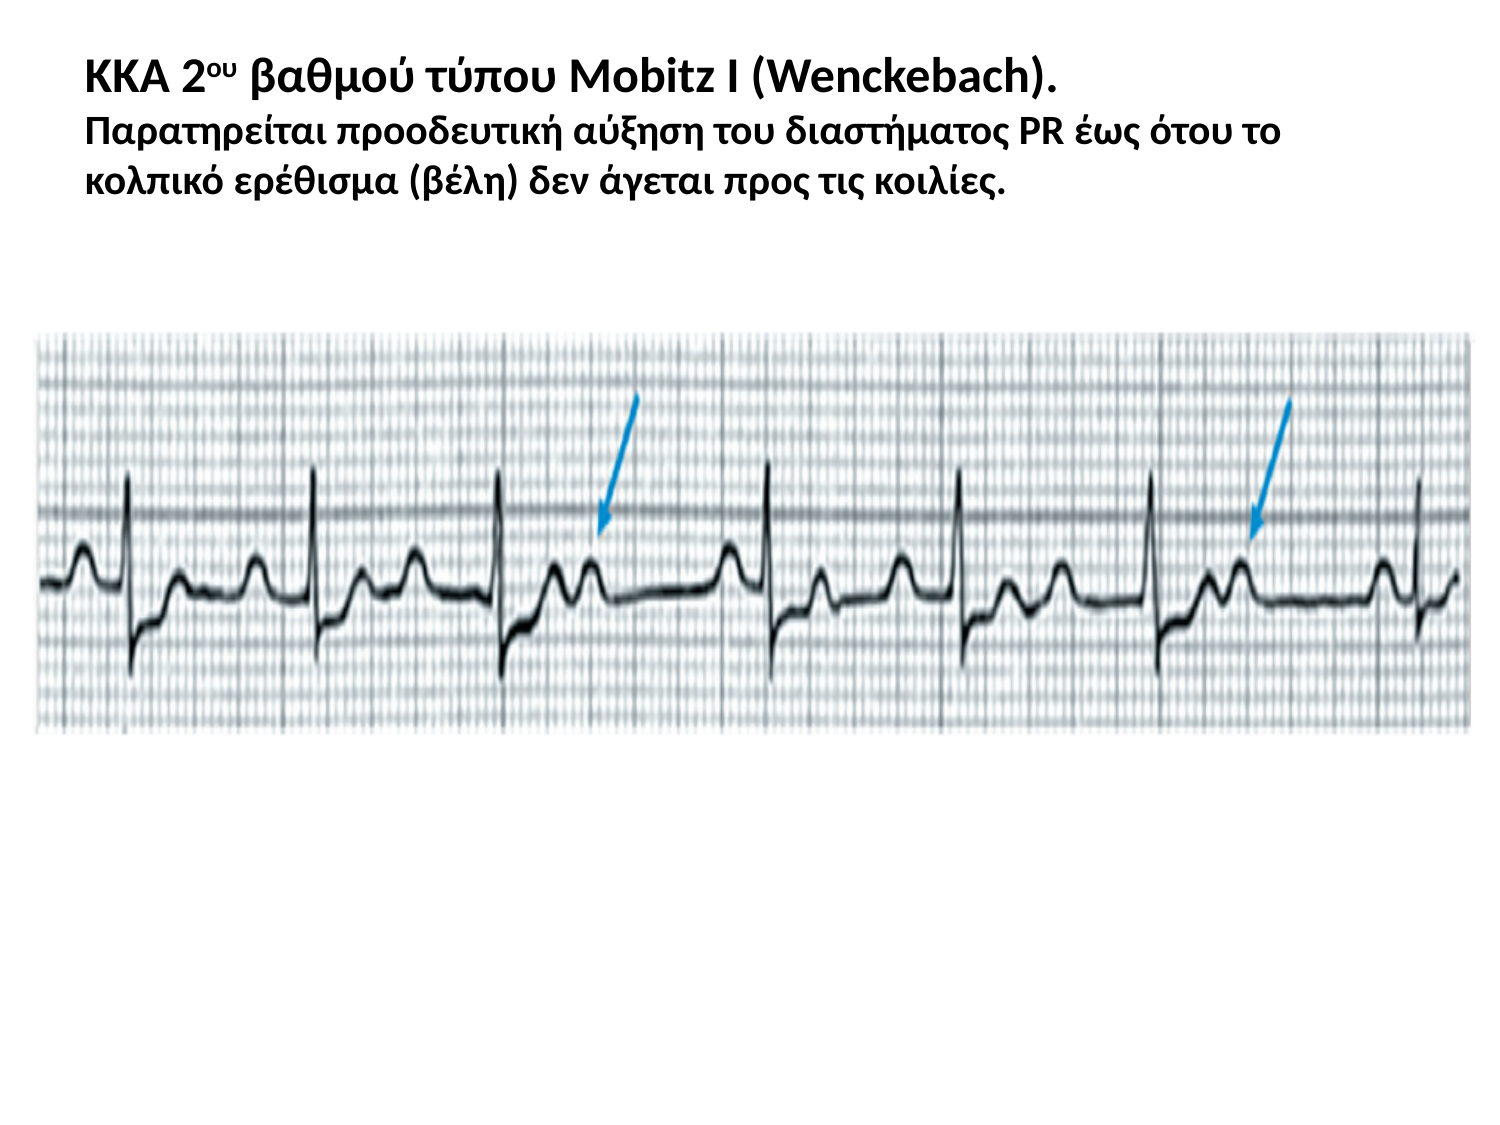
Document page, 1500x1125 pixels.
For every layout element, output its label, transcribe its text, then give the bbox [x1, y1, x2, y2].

picture [23, 316, 1477, 751]
text_box ΚKA 2ου βαθμού τύπου Mobitz I (Wenckebach). Παρατηρείται προοδευτική αύξηση του διαστήματος PR έως ότου το κολπικό ερέθισμα (βέλη) δεν άγεται προς τις κοιλίες. [70, 35, 1430, 210]
